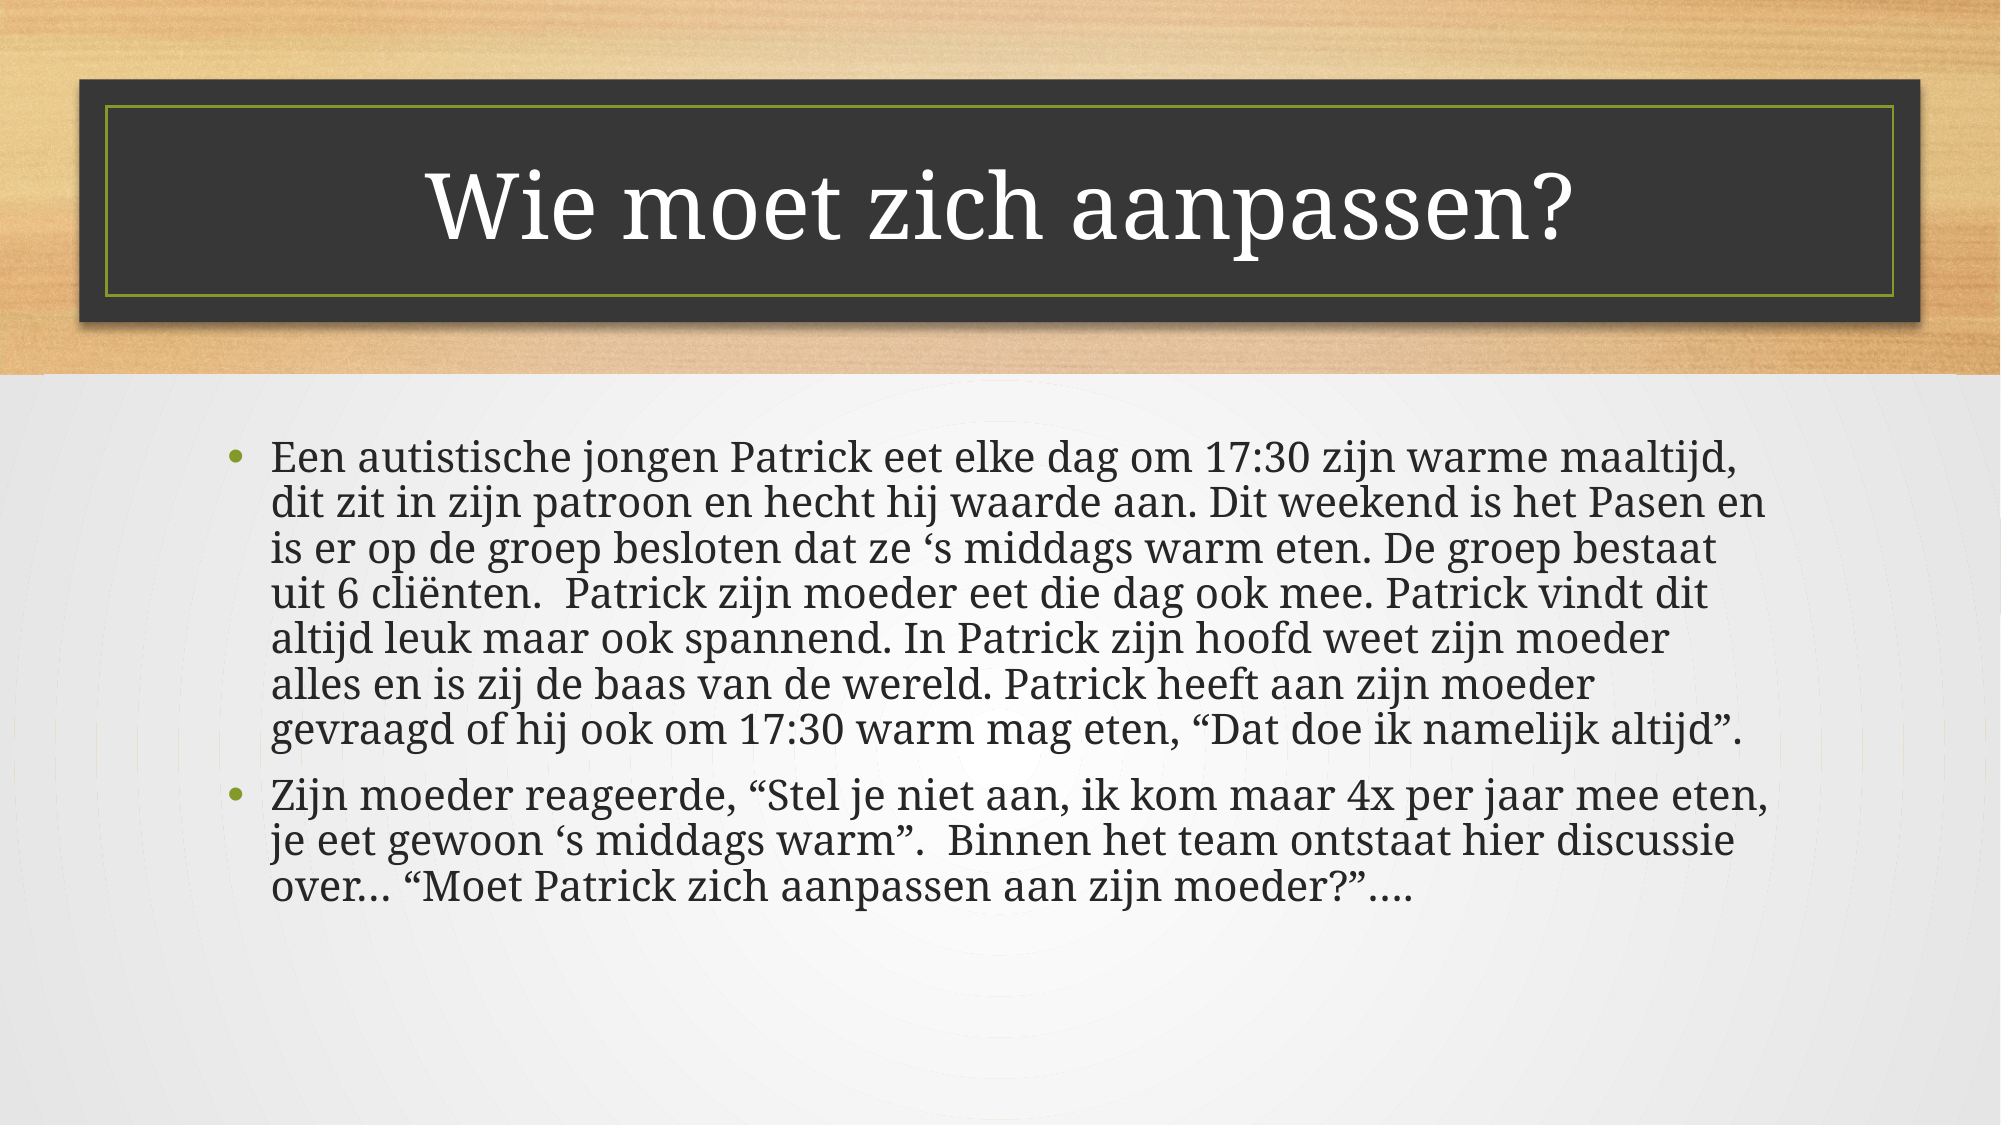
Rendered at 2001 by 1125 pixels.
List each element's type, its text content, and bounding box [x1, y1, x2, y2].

text_box [78, 78, 1922, 323]
text_box [0, 374, 2000, 1125]
list Een autistische jongen Patrick eet elke dag om 17:30 zijn warme maaltijd, dit zit in zijn patroon en hecht hij waarde aan. Dit weekend is het Pasen en is er op de groep besloten dat ze ‘s middags warm eten. De groep bestaat uit 6 cliënten. Patrick zijn moeder eet die dag ook mee. Patrick vindt dit altijd leuk maar ook spannend. In Patrick zijn hoofd weet zijn moeder alles en is zij de baas van de wereld. Patrick heeft aan zijn moeder gevraagd of hij ook om 17:30 warm mag eten, “Dat doe ik namelijk altijd”. Zijn moeder reageerde, “Stel je niet aan, ik kom maar 4x per jaar mee eten, je eet gewoon ‘s middags warm”. Binnen het team ontstaat hier discussie over… “Moet Patrick zich aanpassen aan zijn moeder?”…. [212, 428, 1788, 964]
text_box [106, 106, 1894, 296]
text_box [0, 0, 2000, 374]
